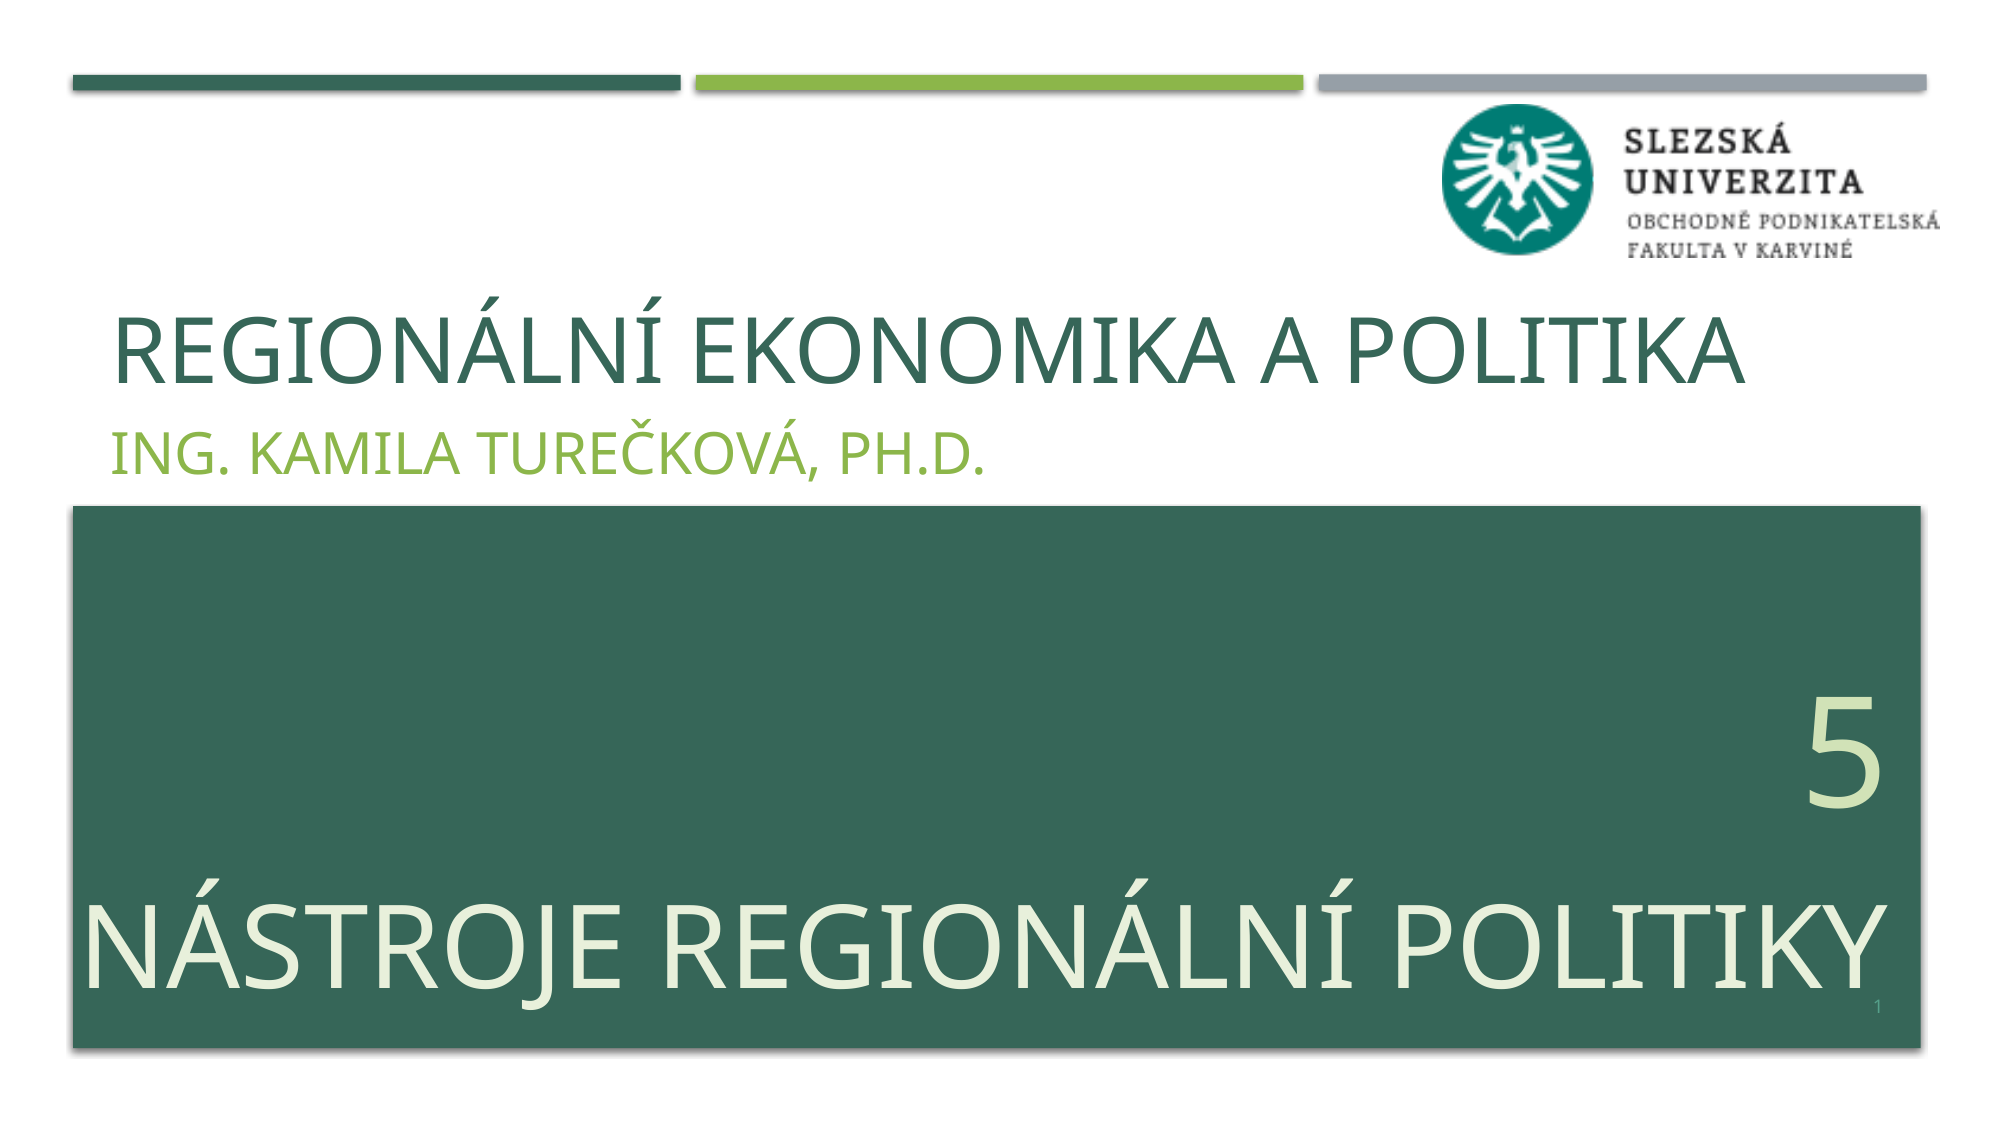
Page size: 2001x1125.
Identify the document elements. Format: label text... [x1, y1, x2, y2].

subtitle Ing. Kamila Turečková, Ph.D. [95, 409, 1899, 507]
title Regionální ekonomika a politika [95, 167, 1899, 409]
text_box 5 NÁSTROJE REGIONÁLNÍ POLITIKY [48, 646, 1904, 1032]
slide_number 1 [1732, 977, 1899, 1037]
picture [1442, 103, 1940, 259]
